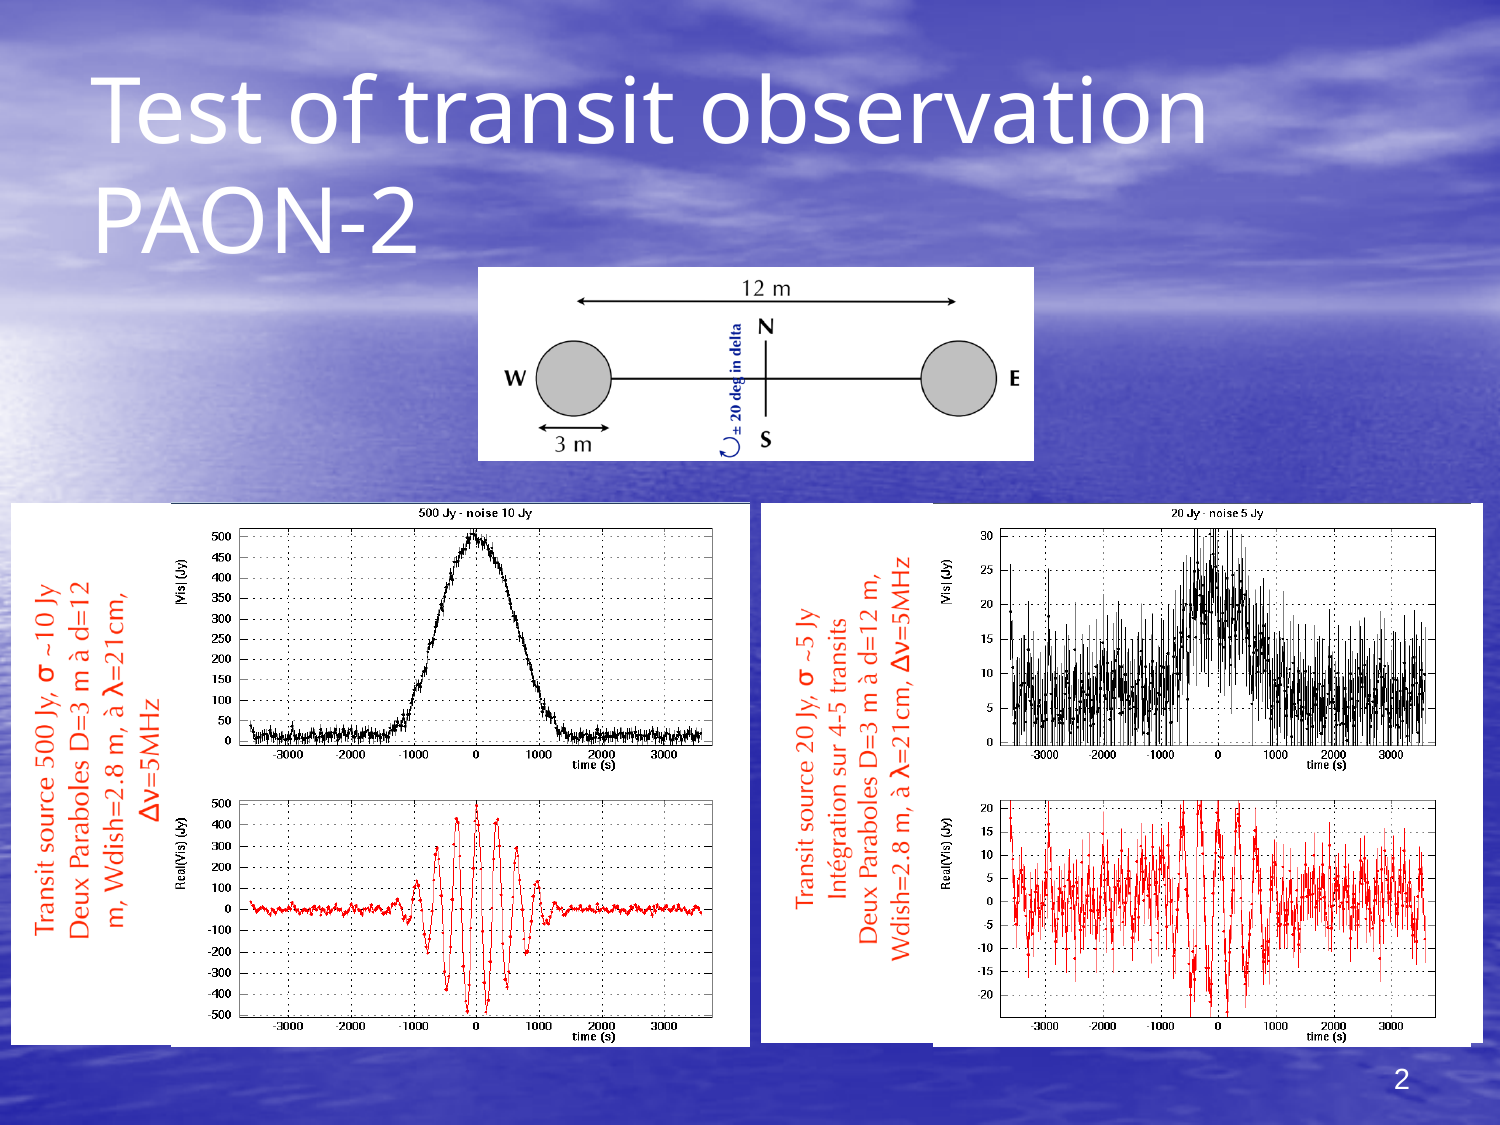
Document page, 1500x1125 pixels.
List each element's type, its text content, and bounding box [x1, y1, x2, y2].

picture [11, 502, 751, 1047]
picture [478, 266, 1034, 462]
slide_number 2 [1074, 1055, 1426, 1103]
title Test of transit observation PAON-2 [74, 47, 1426, 276]
picture [761, 503, 1483, 1048]
